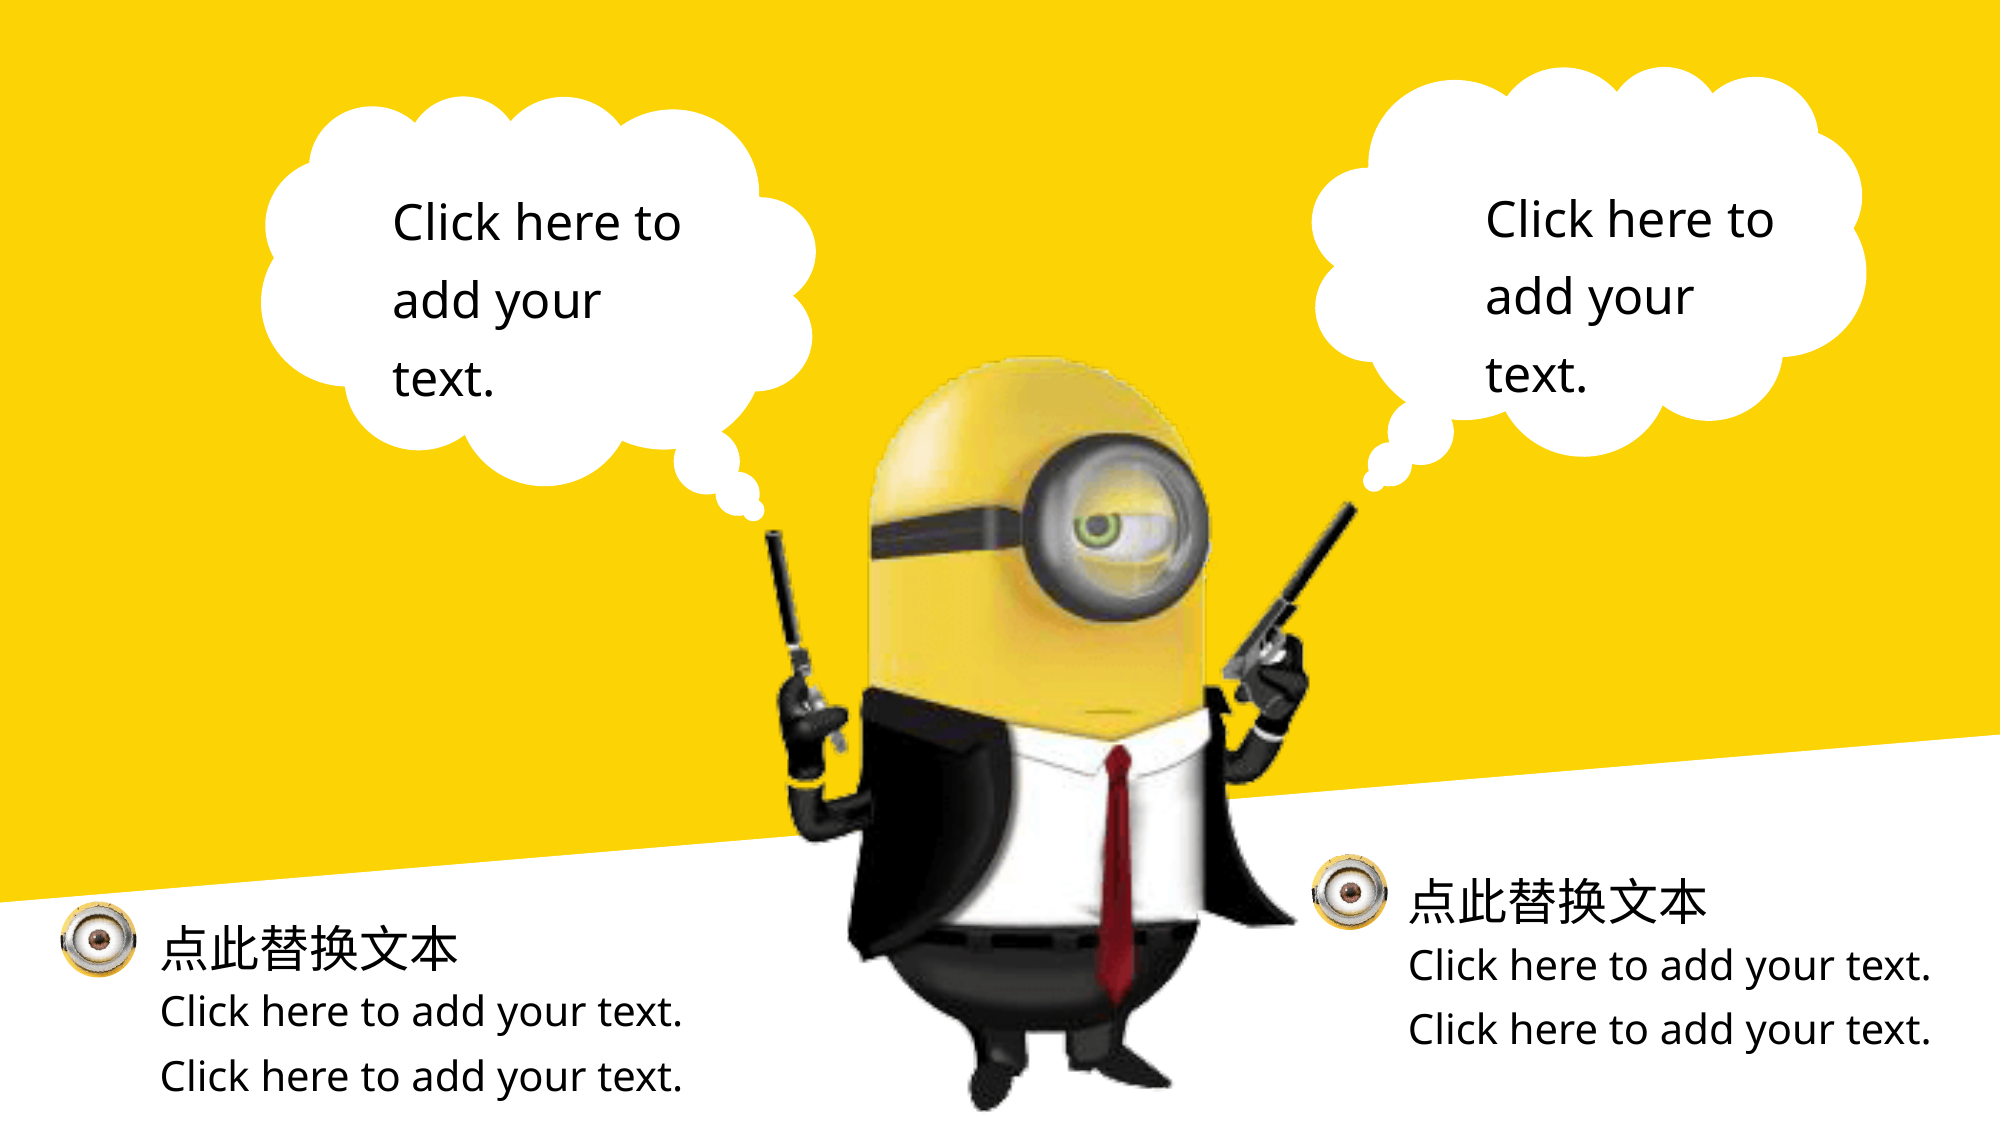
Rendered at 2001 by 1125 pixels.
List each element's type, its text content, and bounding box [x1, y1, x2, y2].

picture [583, 334, 1490, 1125]
text_box [1310, 65, 1868, 357]
text_box Click here to add your text. [378, 164, 701, 414]
text_box [0, 852, 583, 1125]
text_box Click here to add your text. [1471, 161, 1794, 411]
text_box 点此替换文本 [144, 891, 518, 985]
text_box [1490, 733, 2000, 1125]
text_box [1490, 411, 1662, 458]
text_box [1669, 411, 1749, 422]
text_box [259, 95, 817, 488]
text_box 点此替换文本 [1490, 844, 1767, 938]
text_box Click here to add your text. Click here to add your text. [144, 962, 583, 1108]
picture [60, 901, 137, 978]
text_box Click here to add your text. Click here to add your text. [1490, 915, 1964, 1061]
